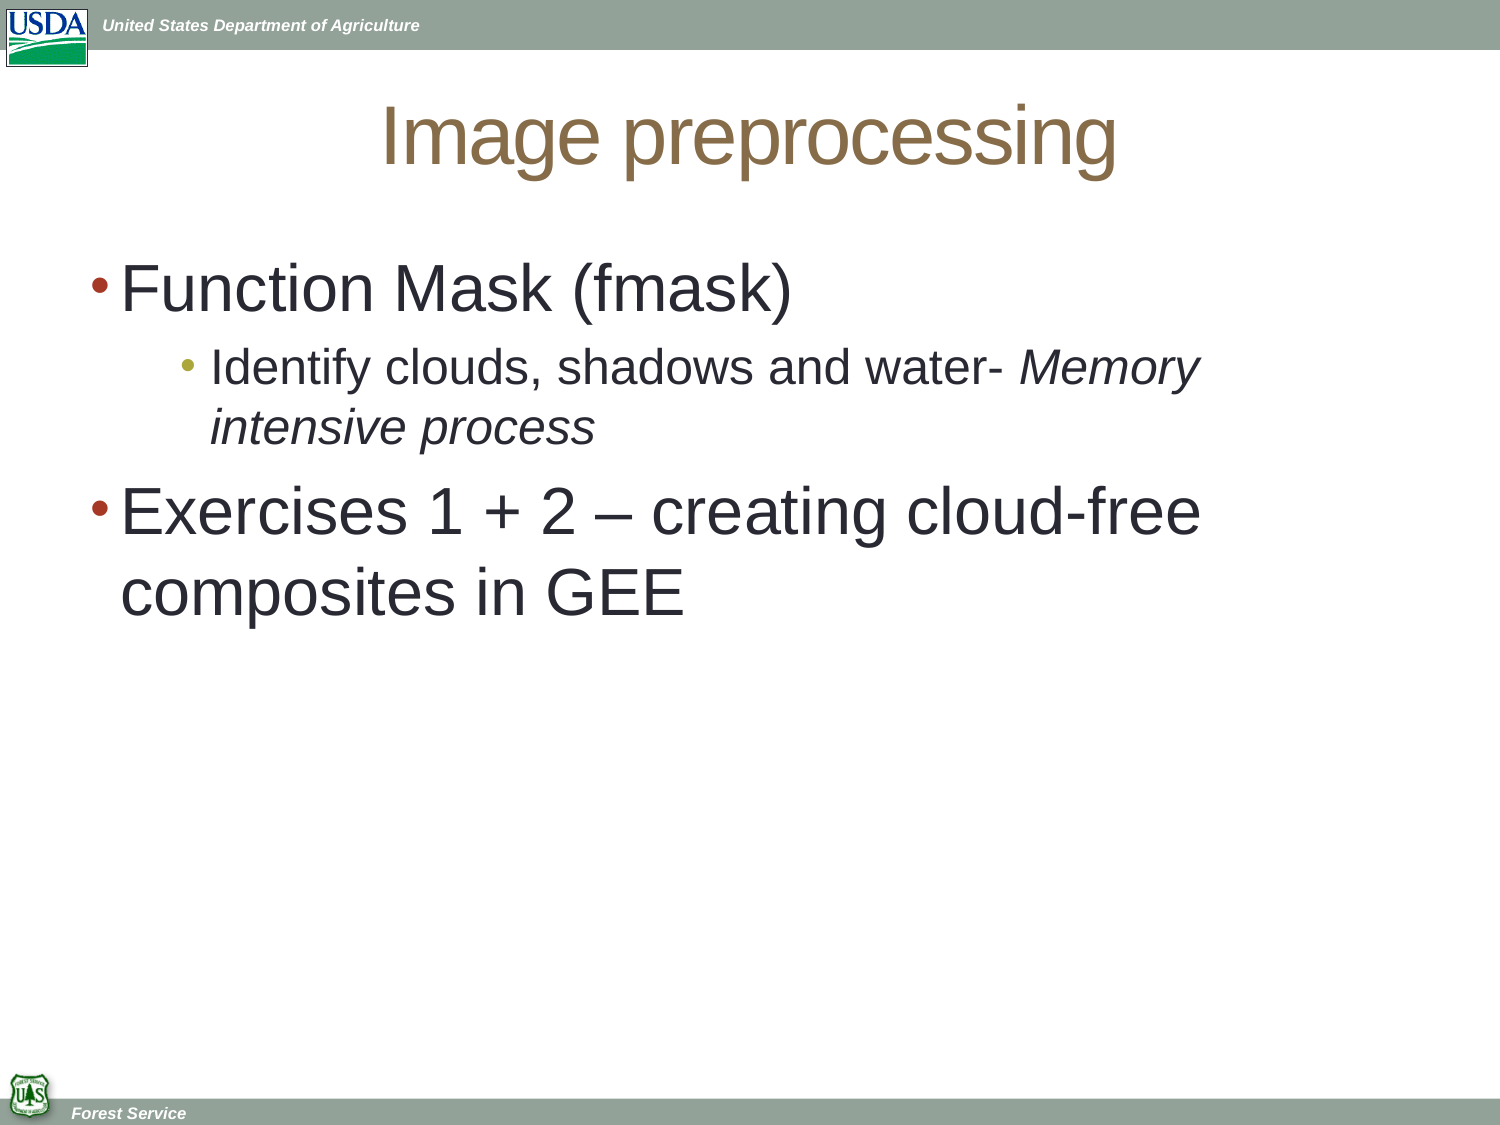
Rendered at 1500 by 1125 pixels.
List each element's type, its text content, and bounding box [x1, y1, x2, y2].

list Function Mask (fmask) Identify clouds, shadows and water- Memory intensive process Exercises 1 + 2 – creating cloud-free composites in GEE [75, 237, 1425, 1063]
title Image preprocessing [75, 50, 1425, 213]
picture [7, 10, 87, 66]
picture [6, 1071, 54, 1120]
